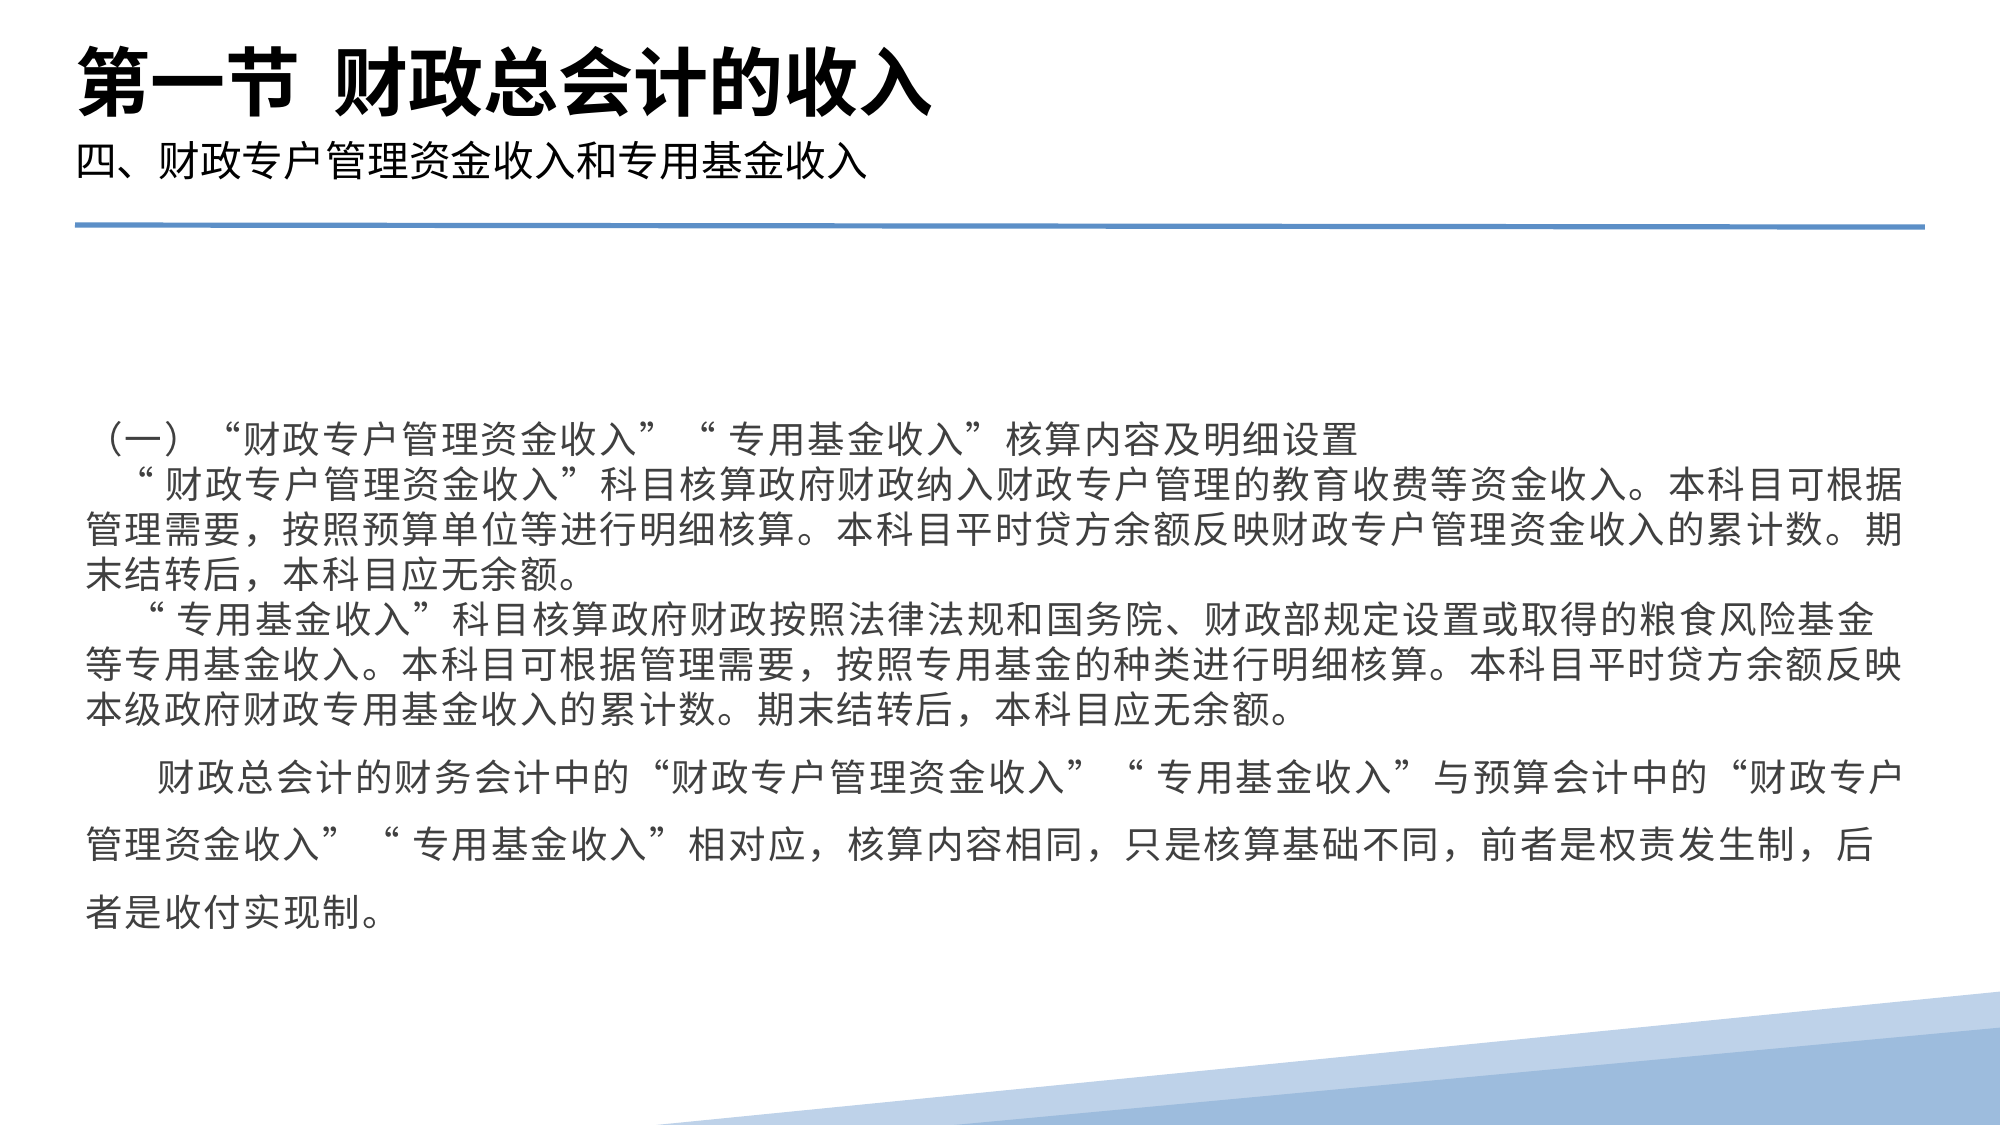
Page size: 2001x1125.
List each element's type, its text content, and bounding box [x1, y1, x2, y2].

text_box （一）“财政专户管理资金收入”“ 专用基金收入”核算内容及明细设置 “财政专户管理资金收入”科目核算政府财政纳入财政专户管理的教育收费等资金收入。本科目可根据管理需要，按照预算单位等进行明细核算。本科目平时贷方余额反映财政专户管理资金收入的累计数。期末结转后，本科目应无余额。 “专用基金收入”科目核算政府财政按照法律法规和国务院、财政部规定设置或取得的粮食风险基金等专用基金收入。本科目可根据管理需要，按照专用基金的种类进行明细核算。本科目平时贷方余额反映本级政府财政专用基金收入的累计数。期末结转后，本科目应无余额。 财政总会计的财务会计中的“财政专户管理资金收入”“ 专用基金收入”与预算会计中的“财政专户管理资金收入”“ 专用基金收入”相对应，核算内容相同，只是核算基础不同，前者是权责发生制，后者是收付实现制。 [75, 328, 1925, 1022]
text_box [74, 224, 1925, 228]
text_box 四、财政专户管理资金收入和专用基金收入 [75, 124, 1925, 200]
text_box 第一节 财政总会计的收入 [75, 24, 1925, 124]
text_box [656, 991, 2000, 1125]
